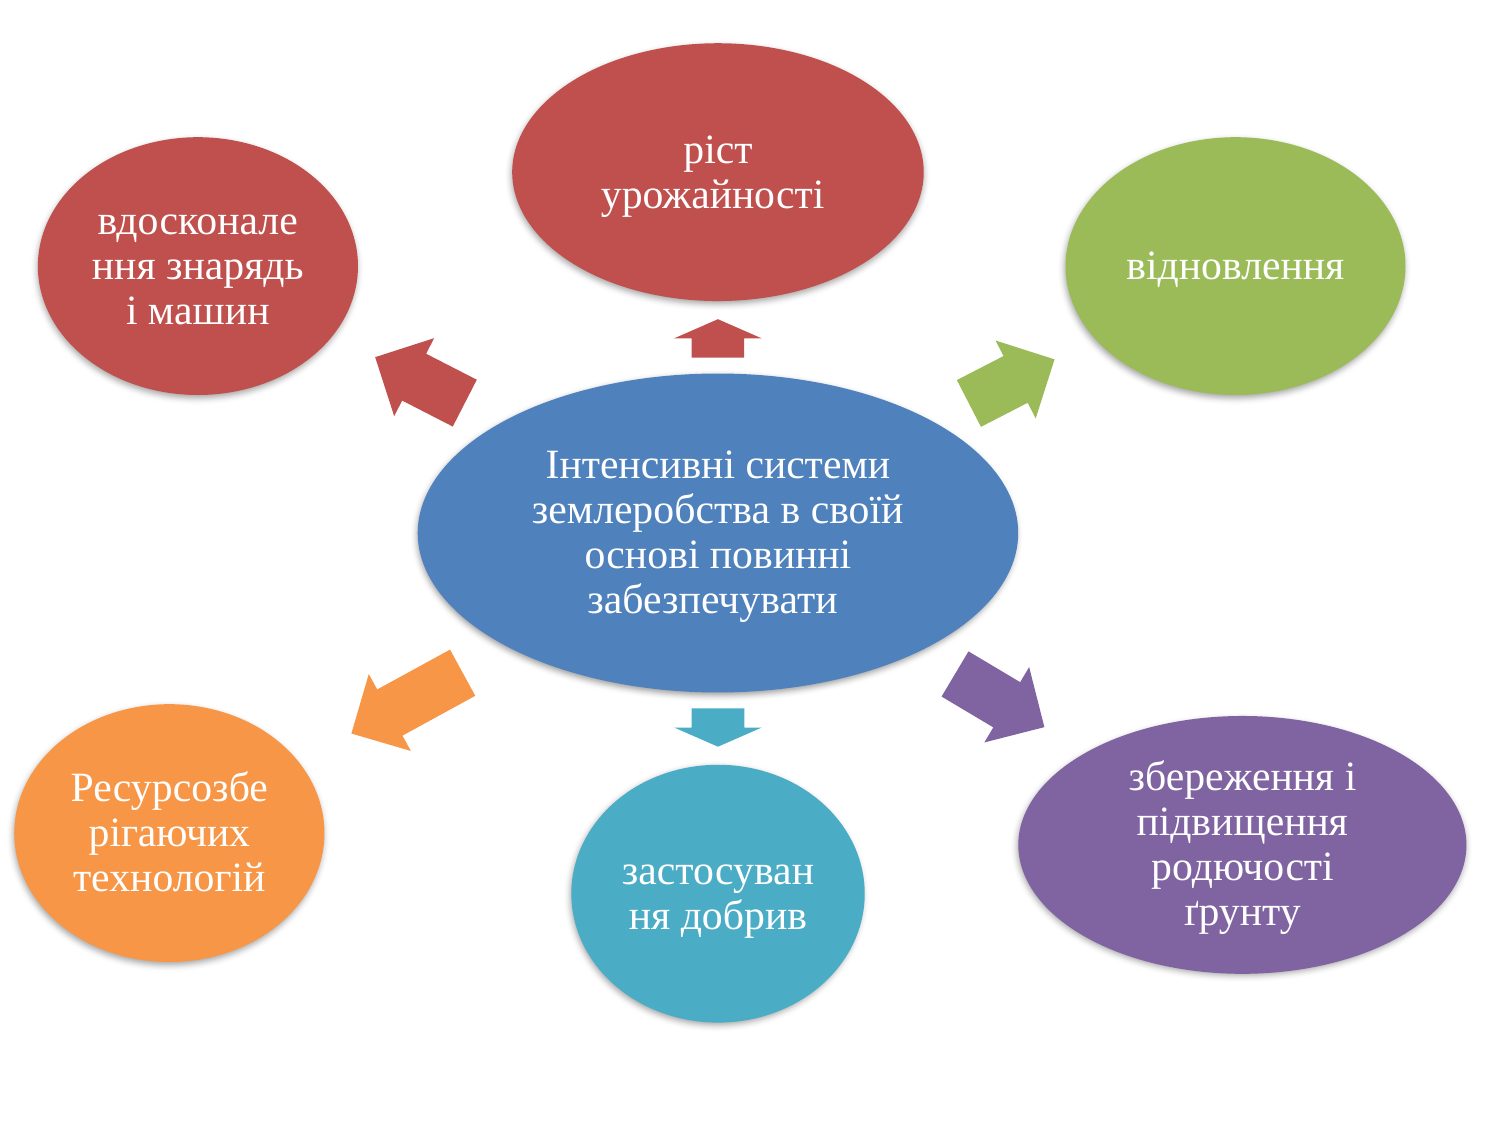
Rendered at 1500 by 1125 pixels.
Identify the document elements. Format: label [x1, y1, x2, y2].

text_box [0, 42, 1500, 1024]
